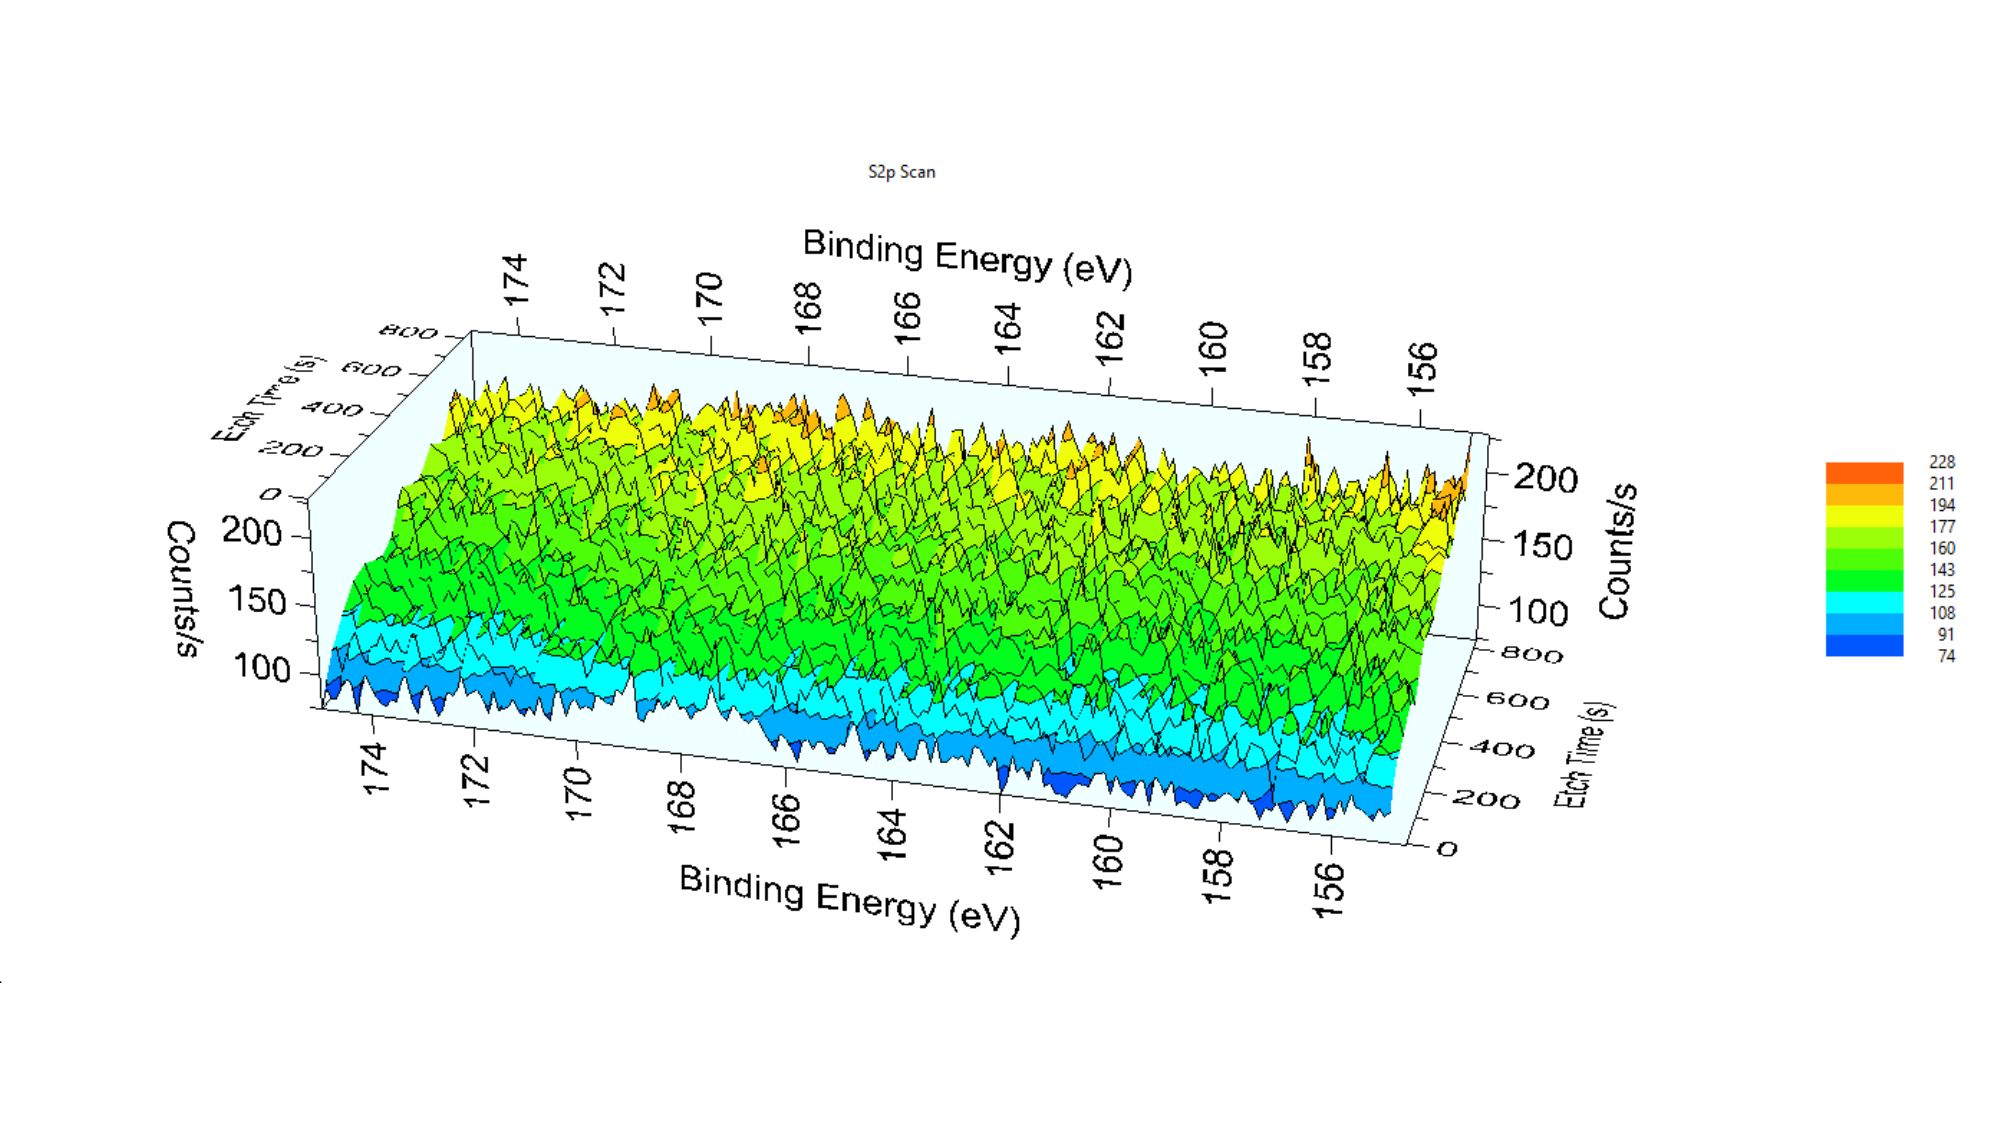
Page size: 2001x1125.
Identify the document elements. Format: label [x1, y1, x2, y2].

picture [0, 142, 2000, 983]
